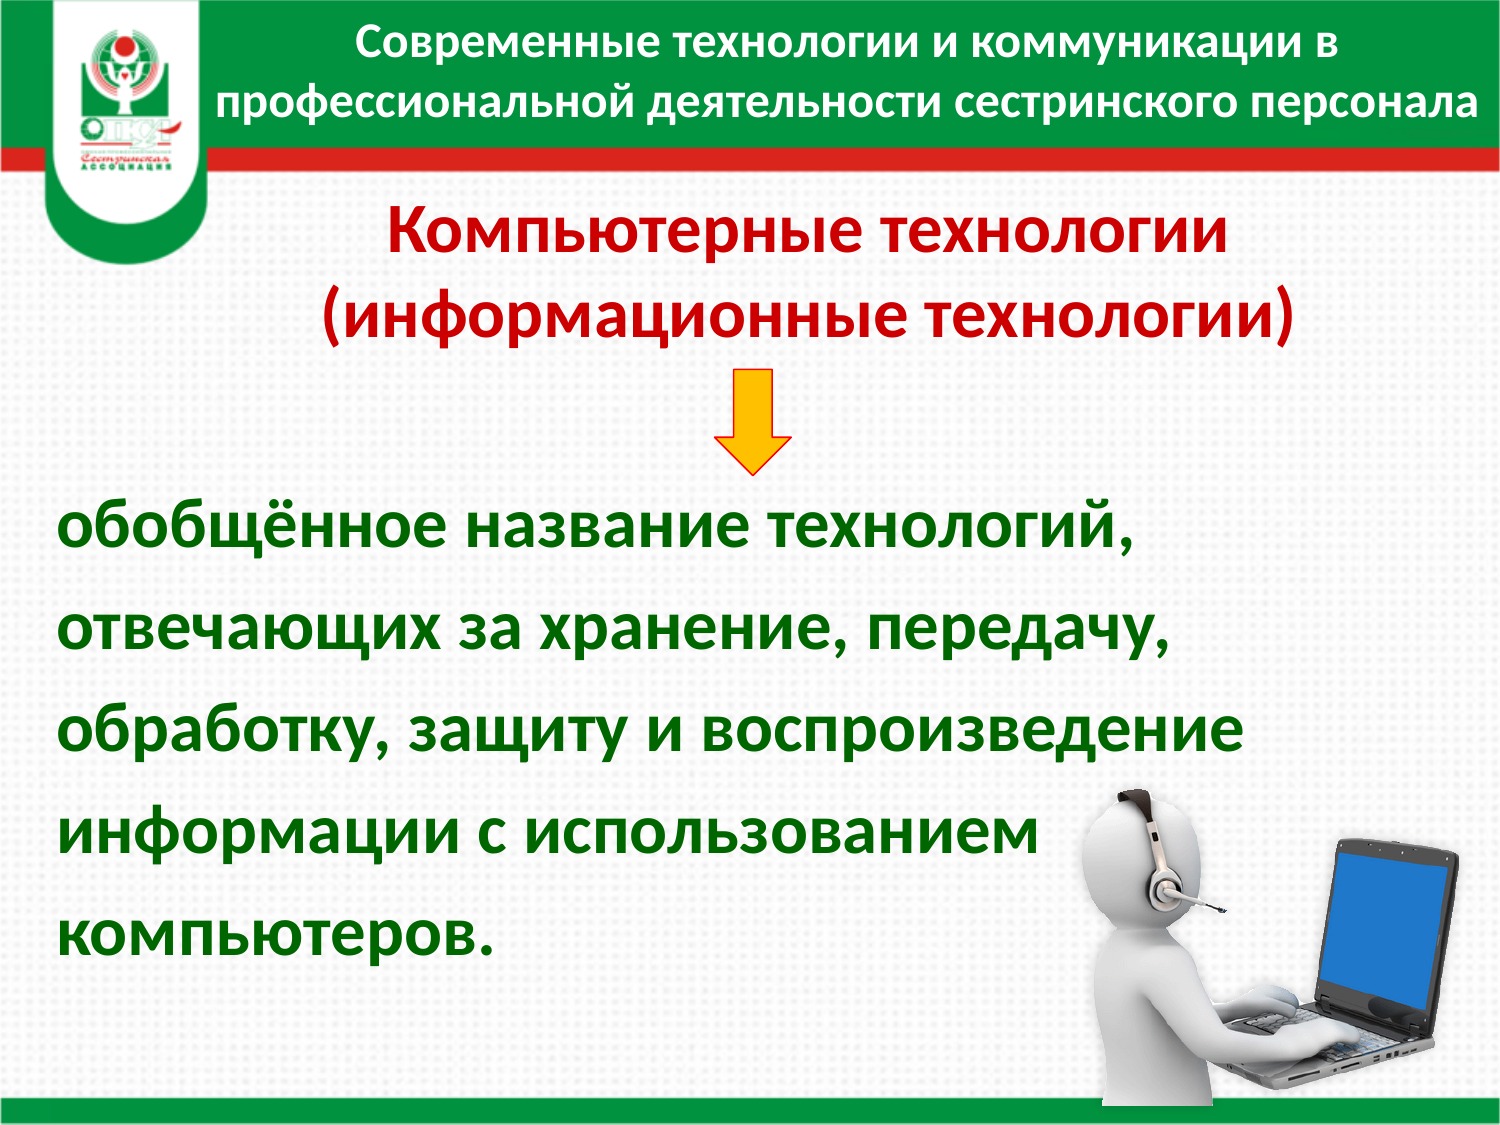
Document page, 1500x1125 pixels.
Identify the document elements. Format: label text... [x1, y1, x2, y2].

picture [0, 0, 1500, 1125]
text_box Компьютерные технологии (информационные технологии) [206, 174, 1412, 360]
text_box Современные технологии и коммуникации в профессиональной деятельности сестринского персонала [188, 0, 1500, 135]
text_box обобщённое название технологий, отвечающих за хранение, передачу, обработку, защиту и воспроизведение информации с использованием компьютеров. [41, 452, 1424, 977]
text_box [712, 367, 794, 478]
